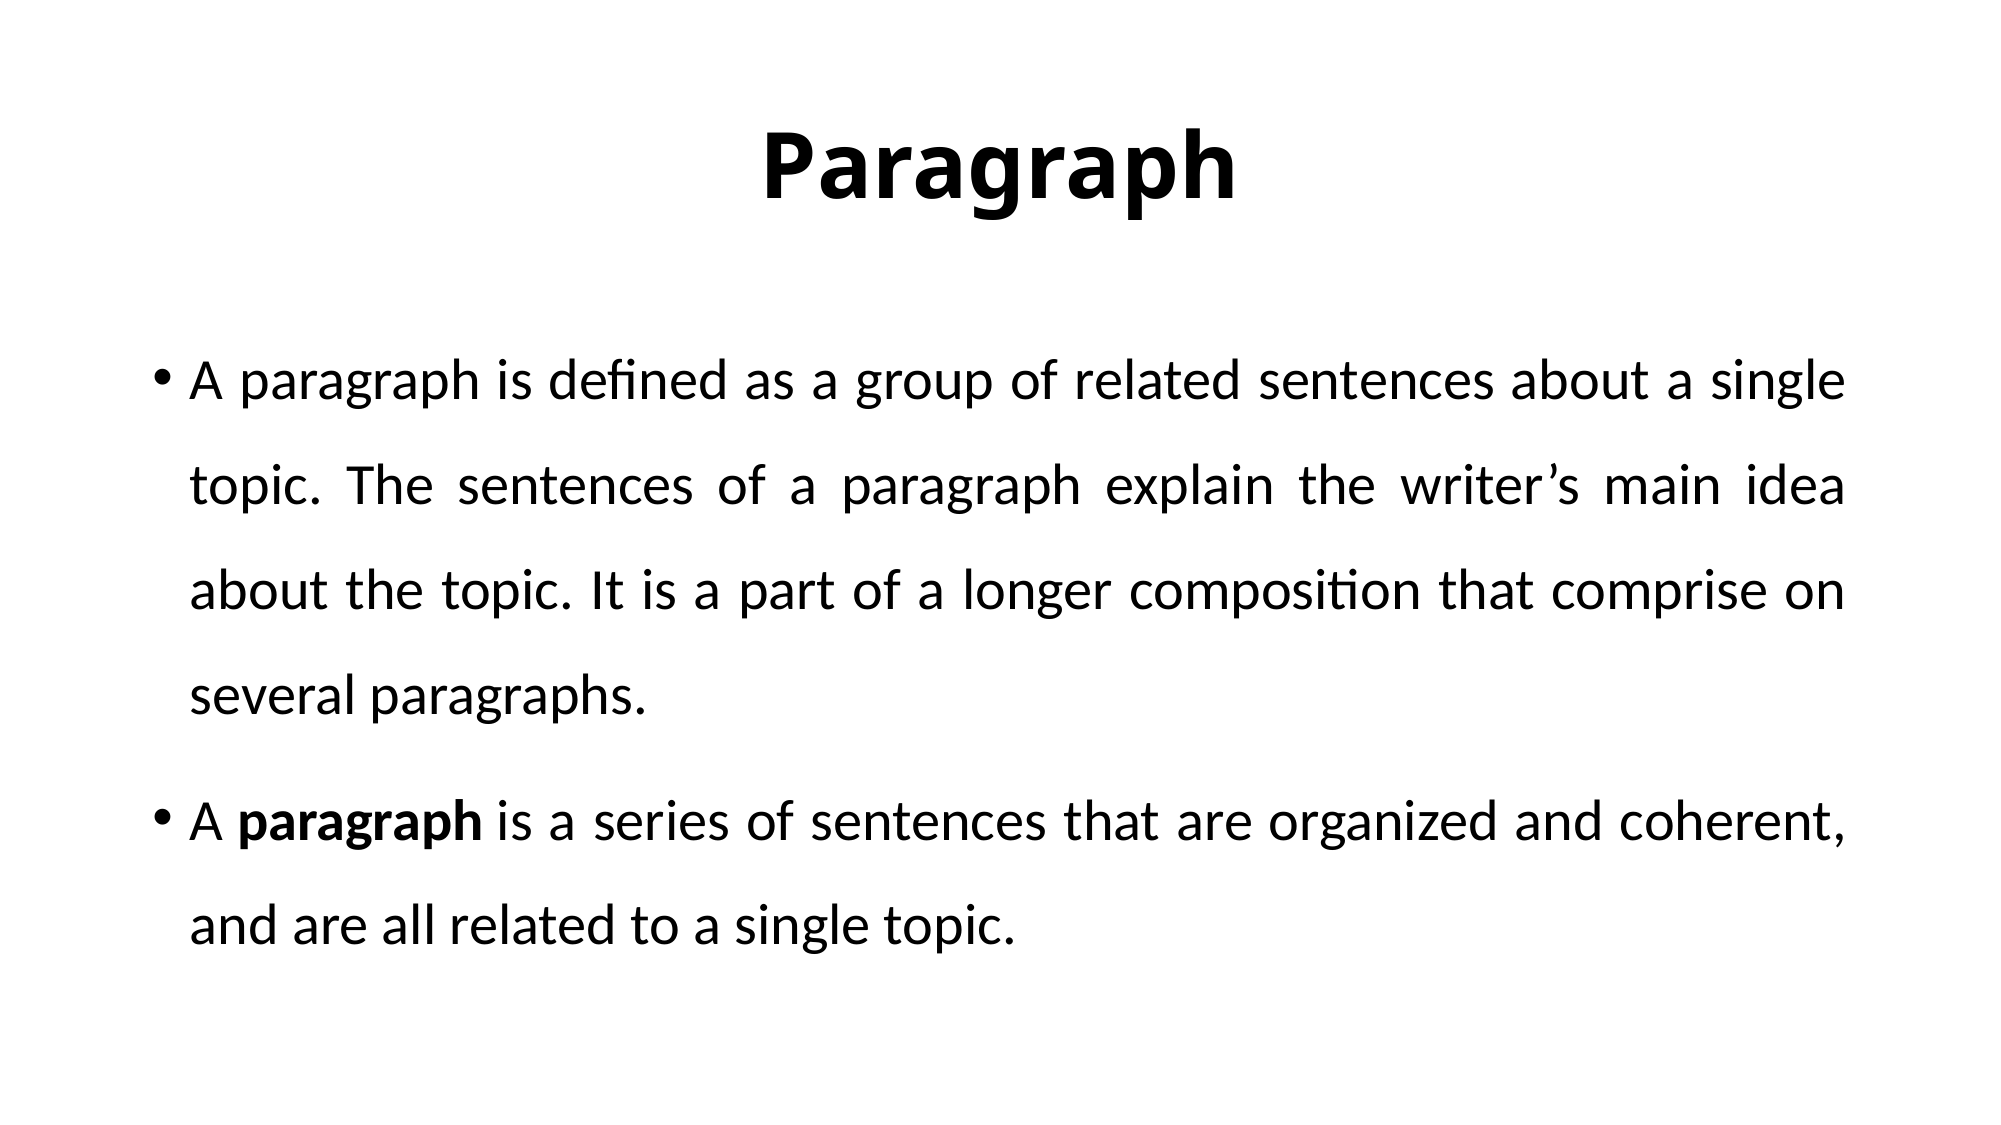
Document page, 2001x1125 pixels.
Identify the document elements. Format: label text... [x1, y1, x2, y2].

title Paragraph [137, 59, 1863, 278]
list A paragraph is defined as a group of related sentences about a single topic. The sentences of a paragraph explain the writer’s main idea about the topic. It is a part of a longer composition that comprise on several paragraphs. A paragraph is a series of sentences that are organized and coherent, and are all related to a single topic. [137, 299, 1863, 1014]
